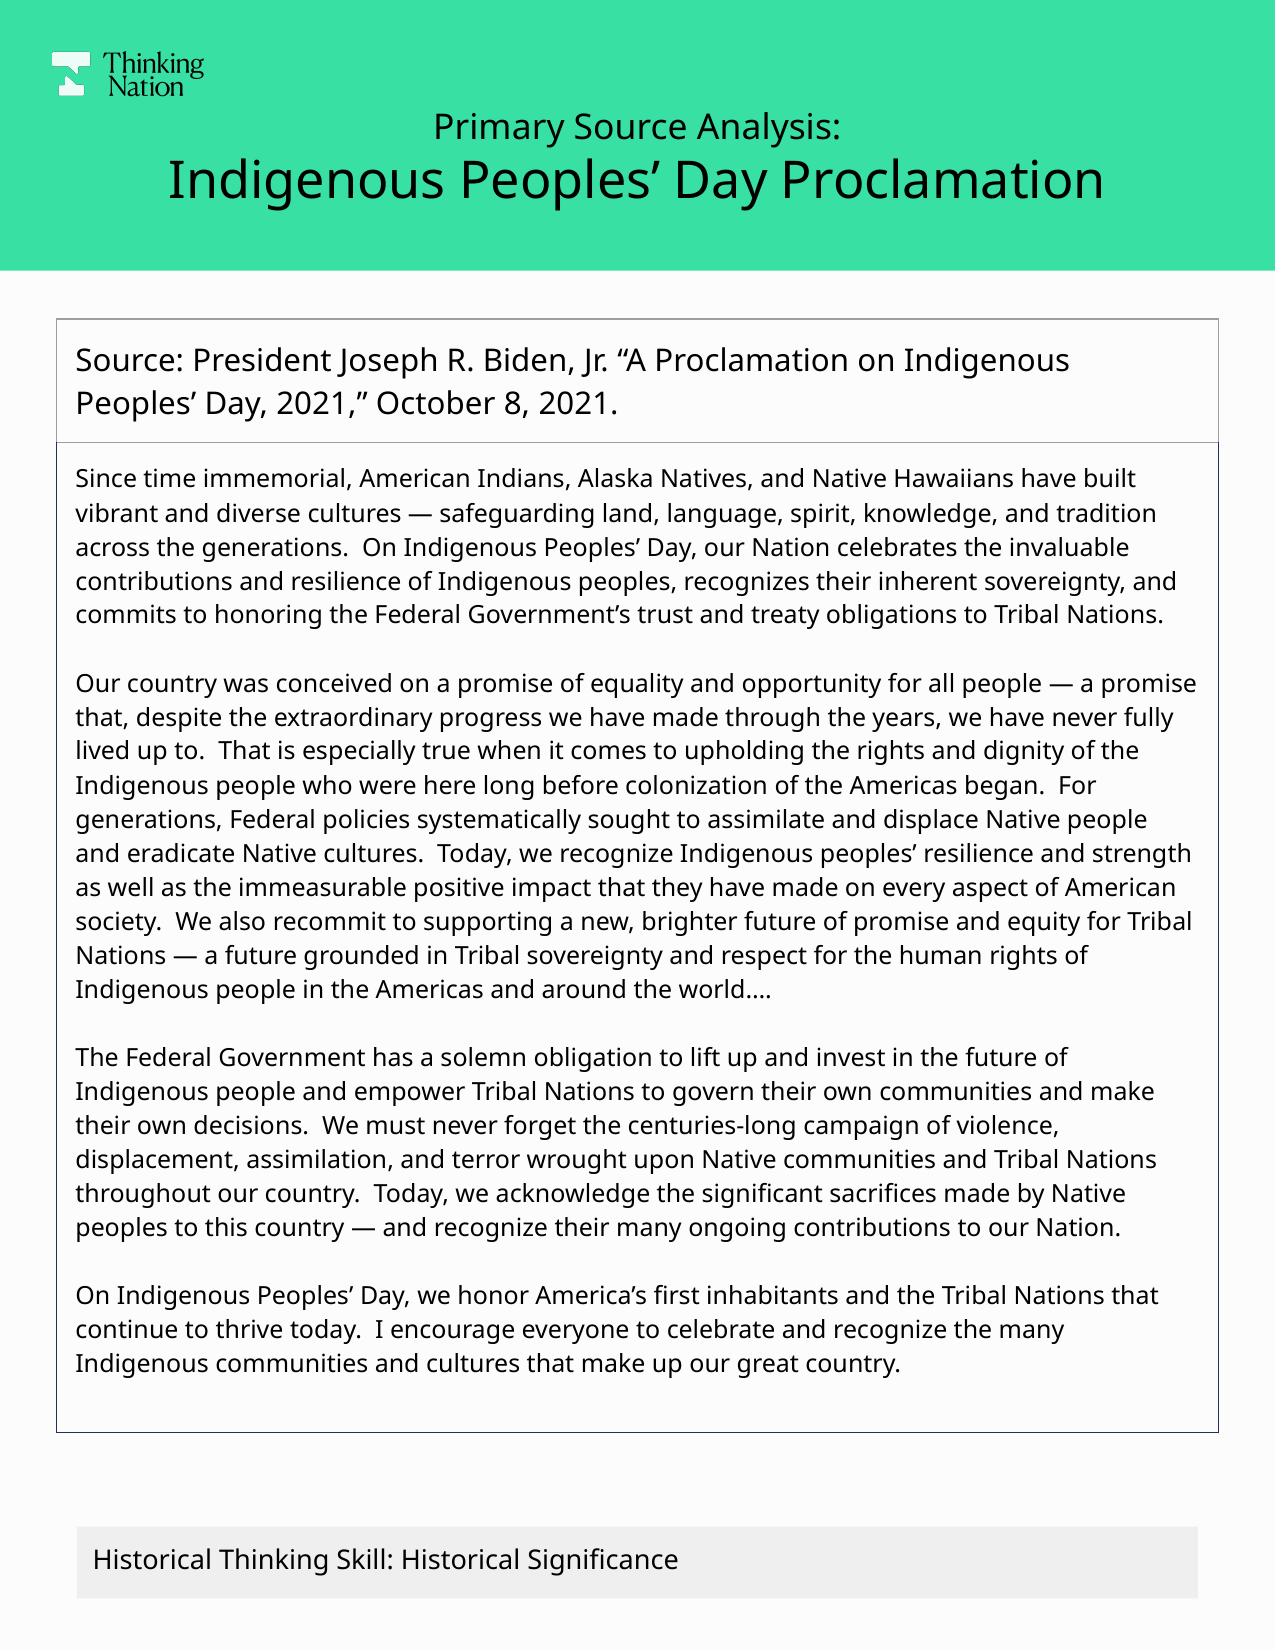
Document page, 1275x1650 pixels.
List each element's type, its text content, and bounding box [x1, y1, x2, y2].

picture [35, 37, 210, 110]
text_box Primary Source Analysis: Indigenous Peoples’ Day Proclamation [0, 0, 1275, 271]
table_cell Since time immemorial, American Indians, Alaska Natives, and Native Hawaiians have built vibrant and diverse cultures — safeguarding land, language, spirit, knowledge, and tradition across the generations. On Indigenous Peoples’ Day, our Nation celebrates the invaluable contributions and resilience of Indigenous peoples, recognizes their inherent sovereignty, and commits to honoring the Federal Government’s trust and treaty obligations to Tribal Nations. Our country was conceived on a promise of equality and opportunity for all people — a promise that, despite the extraordinary progress we have made through the years, we have never fully lived up to. That is especially true when it comes to upholding the rights and dignity of the Indigenous people who were here long before colonization of the Americas began. For generations, Federal policies systematically sought to assimilate and displace Native people and eradicate Native cultures. Today, we recognize Indigenous peoples’ resilience and strength as well as the immeasurable positive impact that they have made on every aspect of American society. We also recommit to supporting a new, brighter future of promise and equity for Tribal Nations — a future grounded in Tribal sovereignty and respect for the human rights of Indigenous people in the Americas and around the world…. The Federal Government has a solemn obligation to lift up and invest in the future of Indigenous people and empower Tribal Nations to govern their own communities and make their own decisions. We must never forget the centuries-long campaign of violence, displacement, assimilation, and terror wrought upon Native communities and Tribal Nations throughout our country. Today, we acknowledge the significant sacrifices made by Native peoples to this country — and recognize their many ongoing contributions to our Nation. On Indigenous Peoples’ Day, we honor America’s first inhabitants and the Tribal Nations that continue to thrive today. I encourage everyone to celebrate and recognize the many Indigenous communities and cultures that make up our great country. [57, 443, 1218, 1432]
table_header Source: President Joseph R. Biden, Jr. “A Proclamation on Indigenous Peoples’ Day, 2021,” October 8, 2021. [57, 320, 1218, 442]
text_box Historical Thinking Skill: Historical Significance [76, 1526, 1198, 1599]
